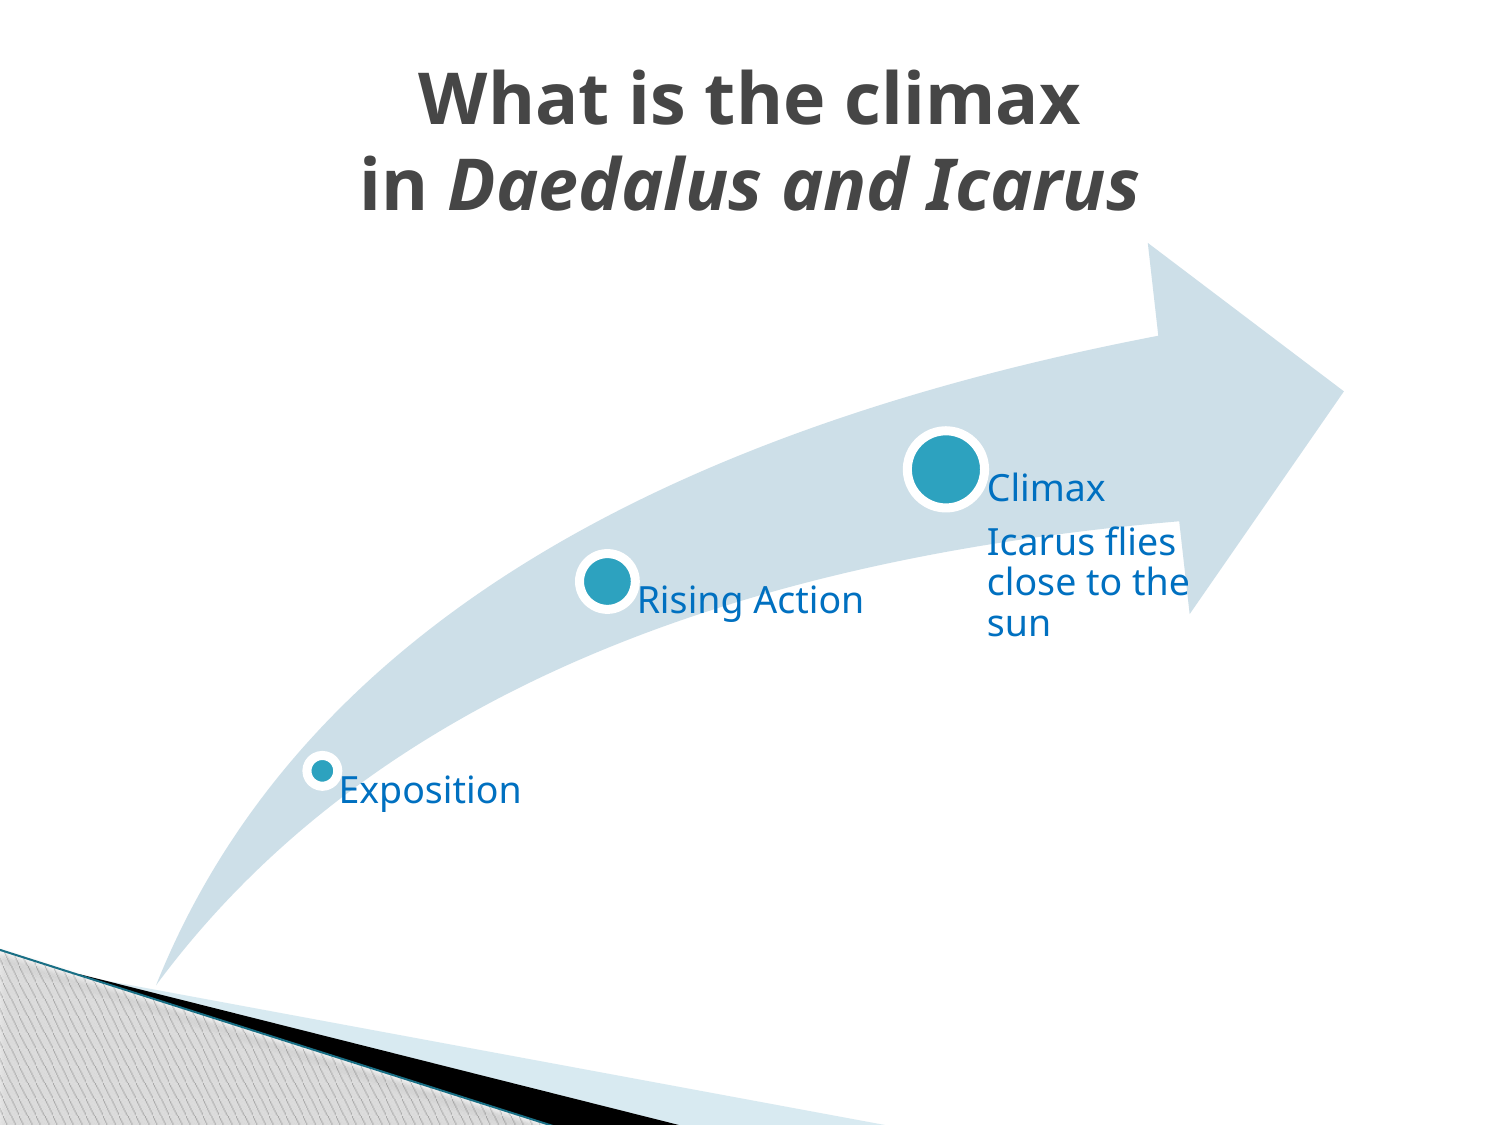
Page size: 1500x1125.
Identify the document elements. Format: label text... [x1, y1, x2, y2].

title What is the climax in Daedalus and Icarus [75, 45, 1425, 233]
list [74, 242, 1426, 986]
